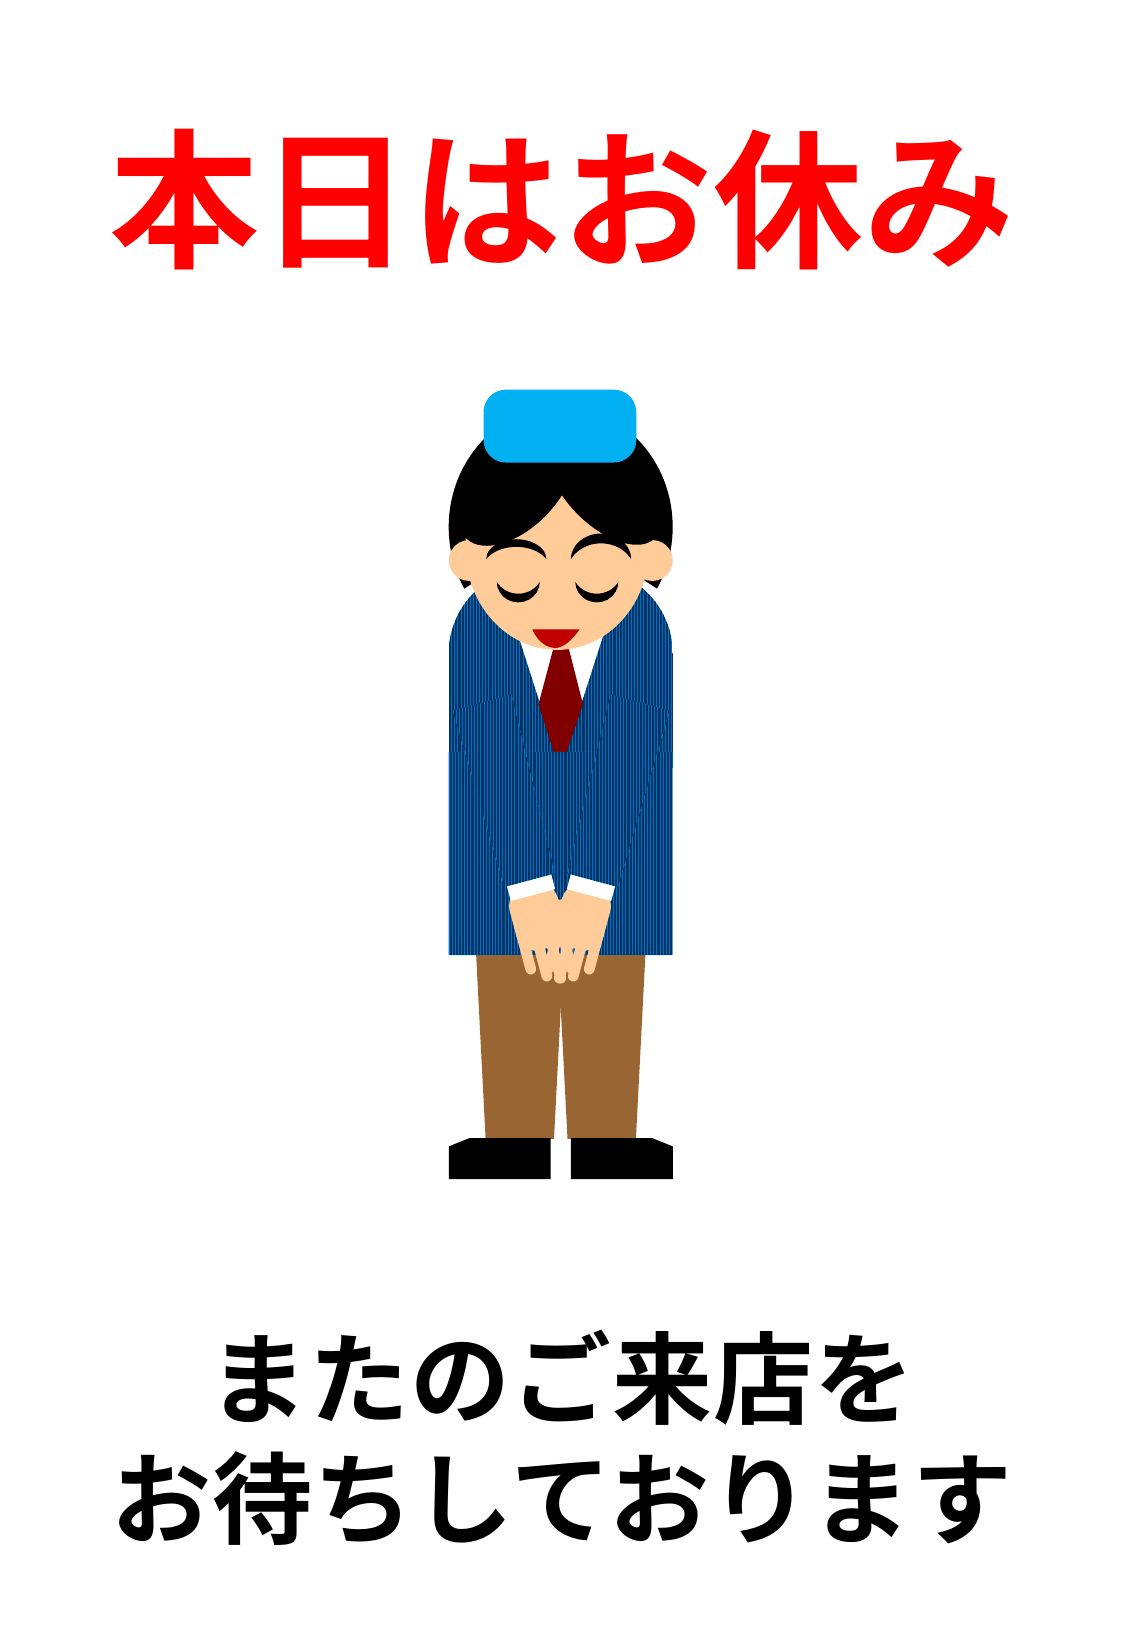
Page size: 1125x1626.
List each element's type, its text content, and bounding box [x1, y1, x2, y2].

text_box 本日はお休み [0, 99, 1125, 295]
text_box またのご来店を お待ちしております [0, 1308, 1125, 1564]
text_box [444, 389, 674, 1180]
